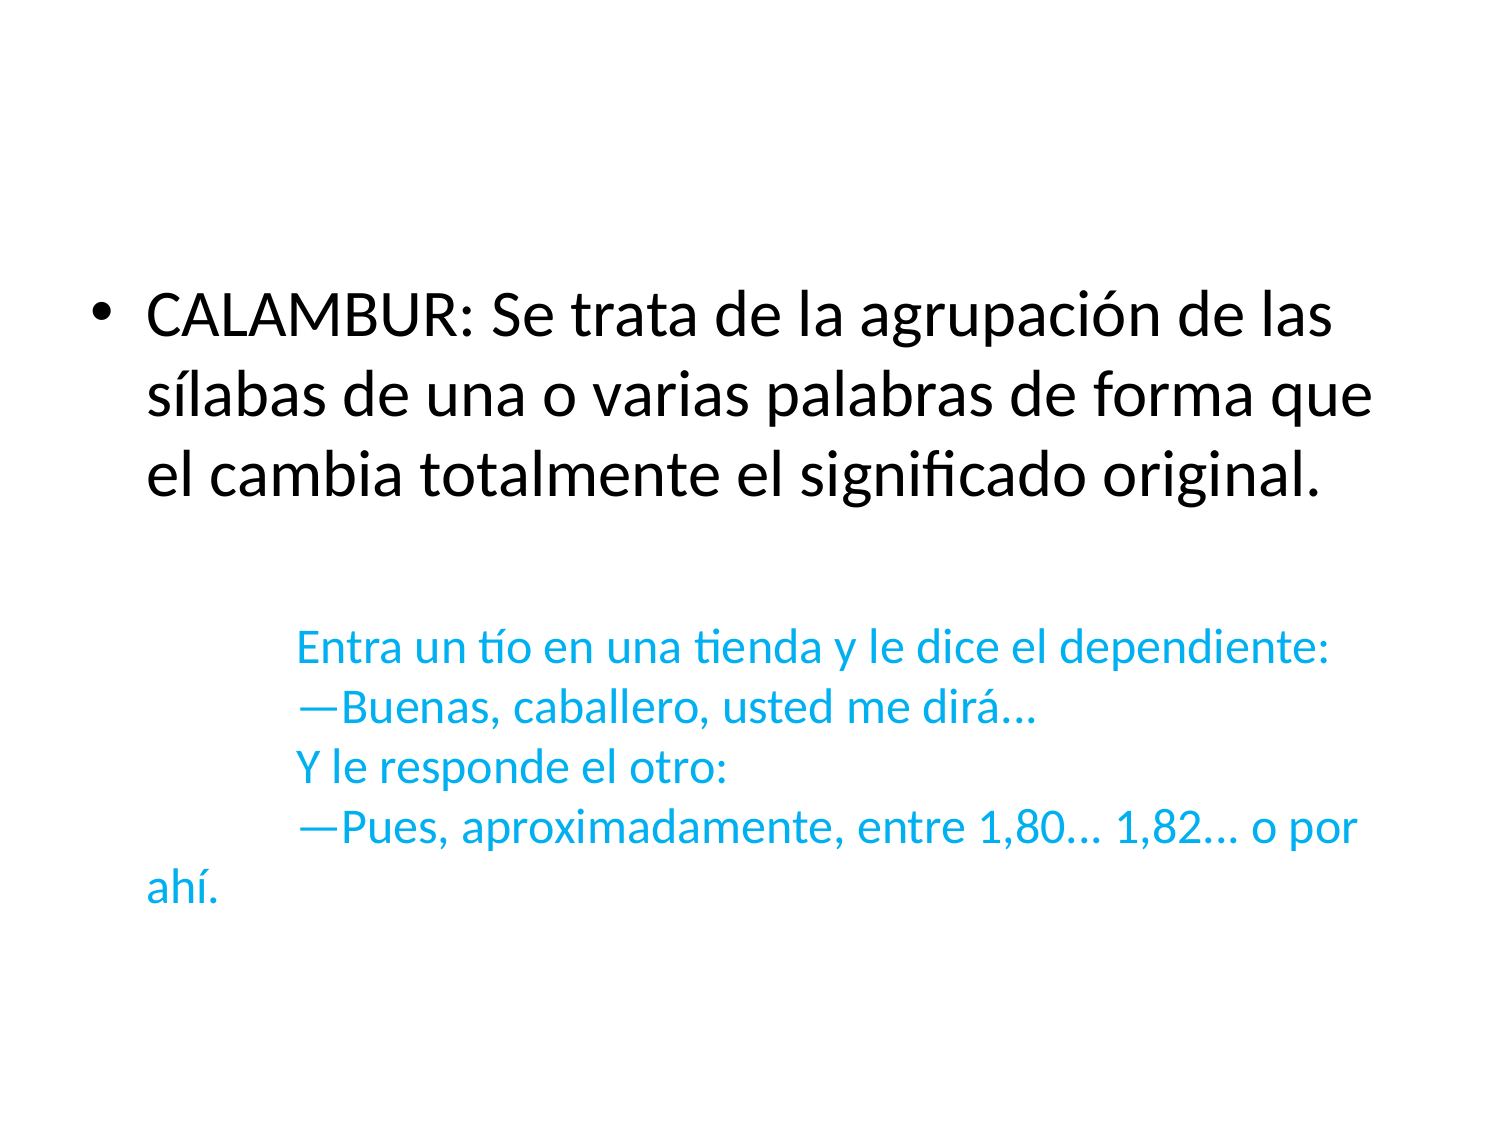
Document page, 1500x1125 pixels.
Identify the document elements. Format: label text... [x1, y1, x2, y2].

list CALAMBUR: Se trata de la agrupación de las sílabas de una o varias palabras de forma que el cambia totalmente el significado original. Entra un tío en una tienda y le dice el dependiente: —Buenas, caballero, usted me dirá... Y le responde el otro: —Pues, aproximadamente, entre 1,80... 1,82... o por ahí. [75, 262, 1425, 1005]
